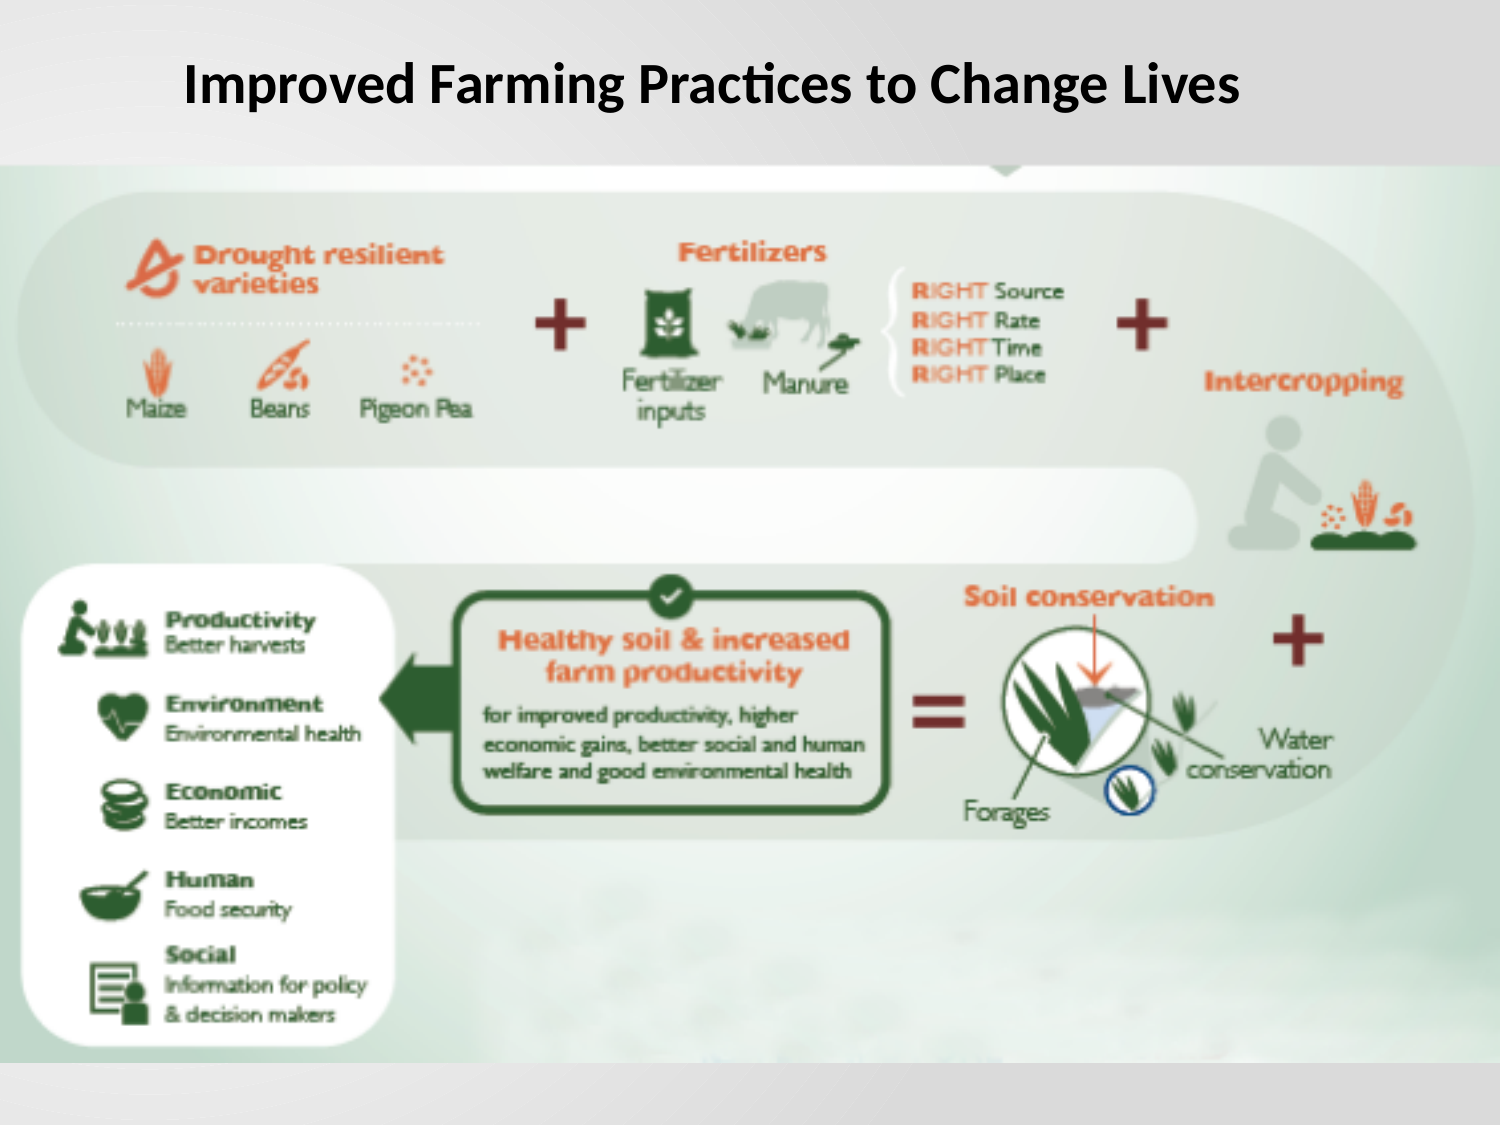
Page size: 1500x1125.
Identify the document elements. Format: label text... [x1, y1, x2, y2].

text_box Improved Farming Practices to Change Lives [169, 37, 1256, 123]
picture [0, 164, 1500, 1063]
